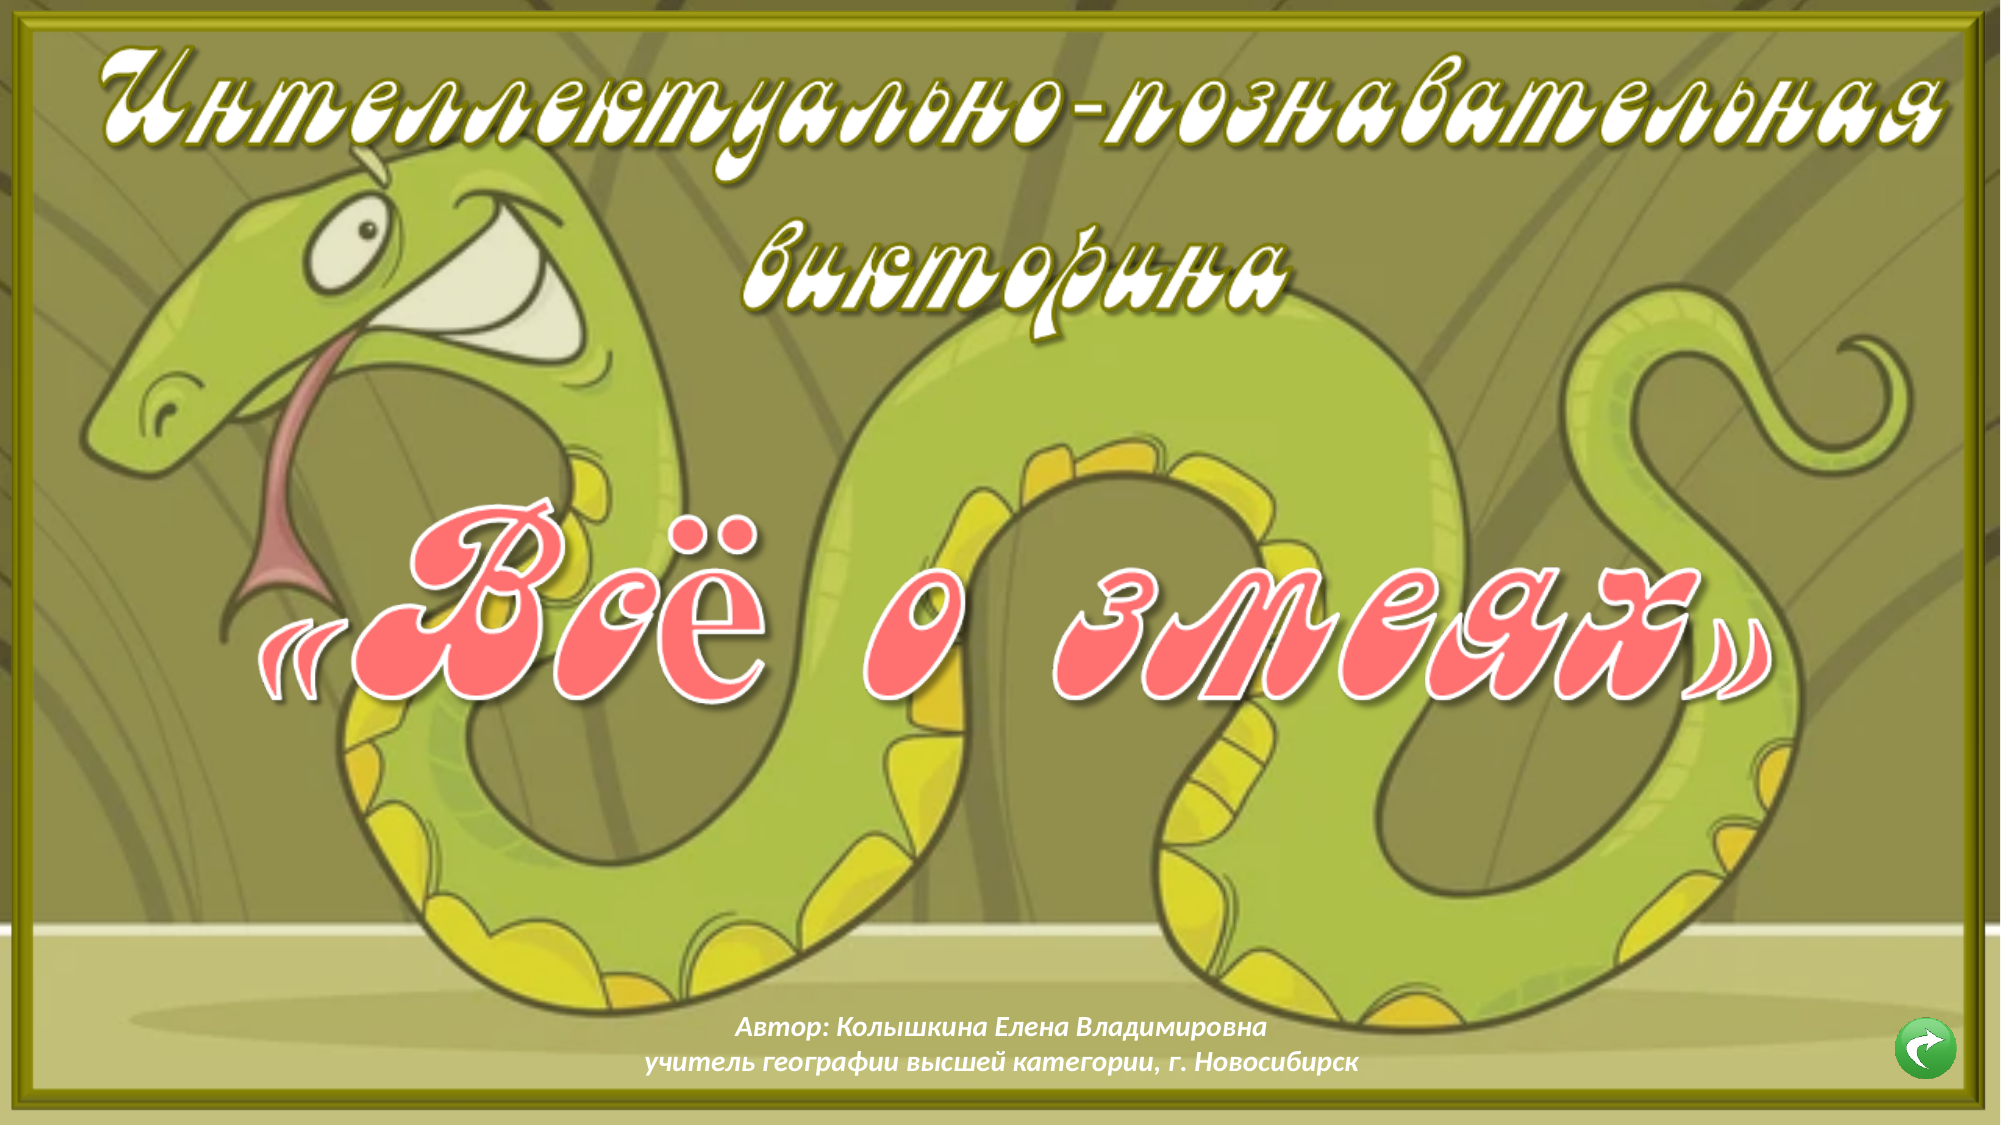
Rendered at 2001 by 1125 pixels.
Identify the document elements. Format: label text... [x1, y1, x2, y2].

picture [0, 0, 2001, 1125]
text_box [203, 973, 1402, 1024]
text_box Автор: Колышкина Елена Владимировна учитель географии высшей категории, г. Новосибирск [501, 999, 1502, 1085]
